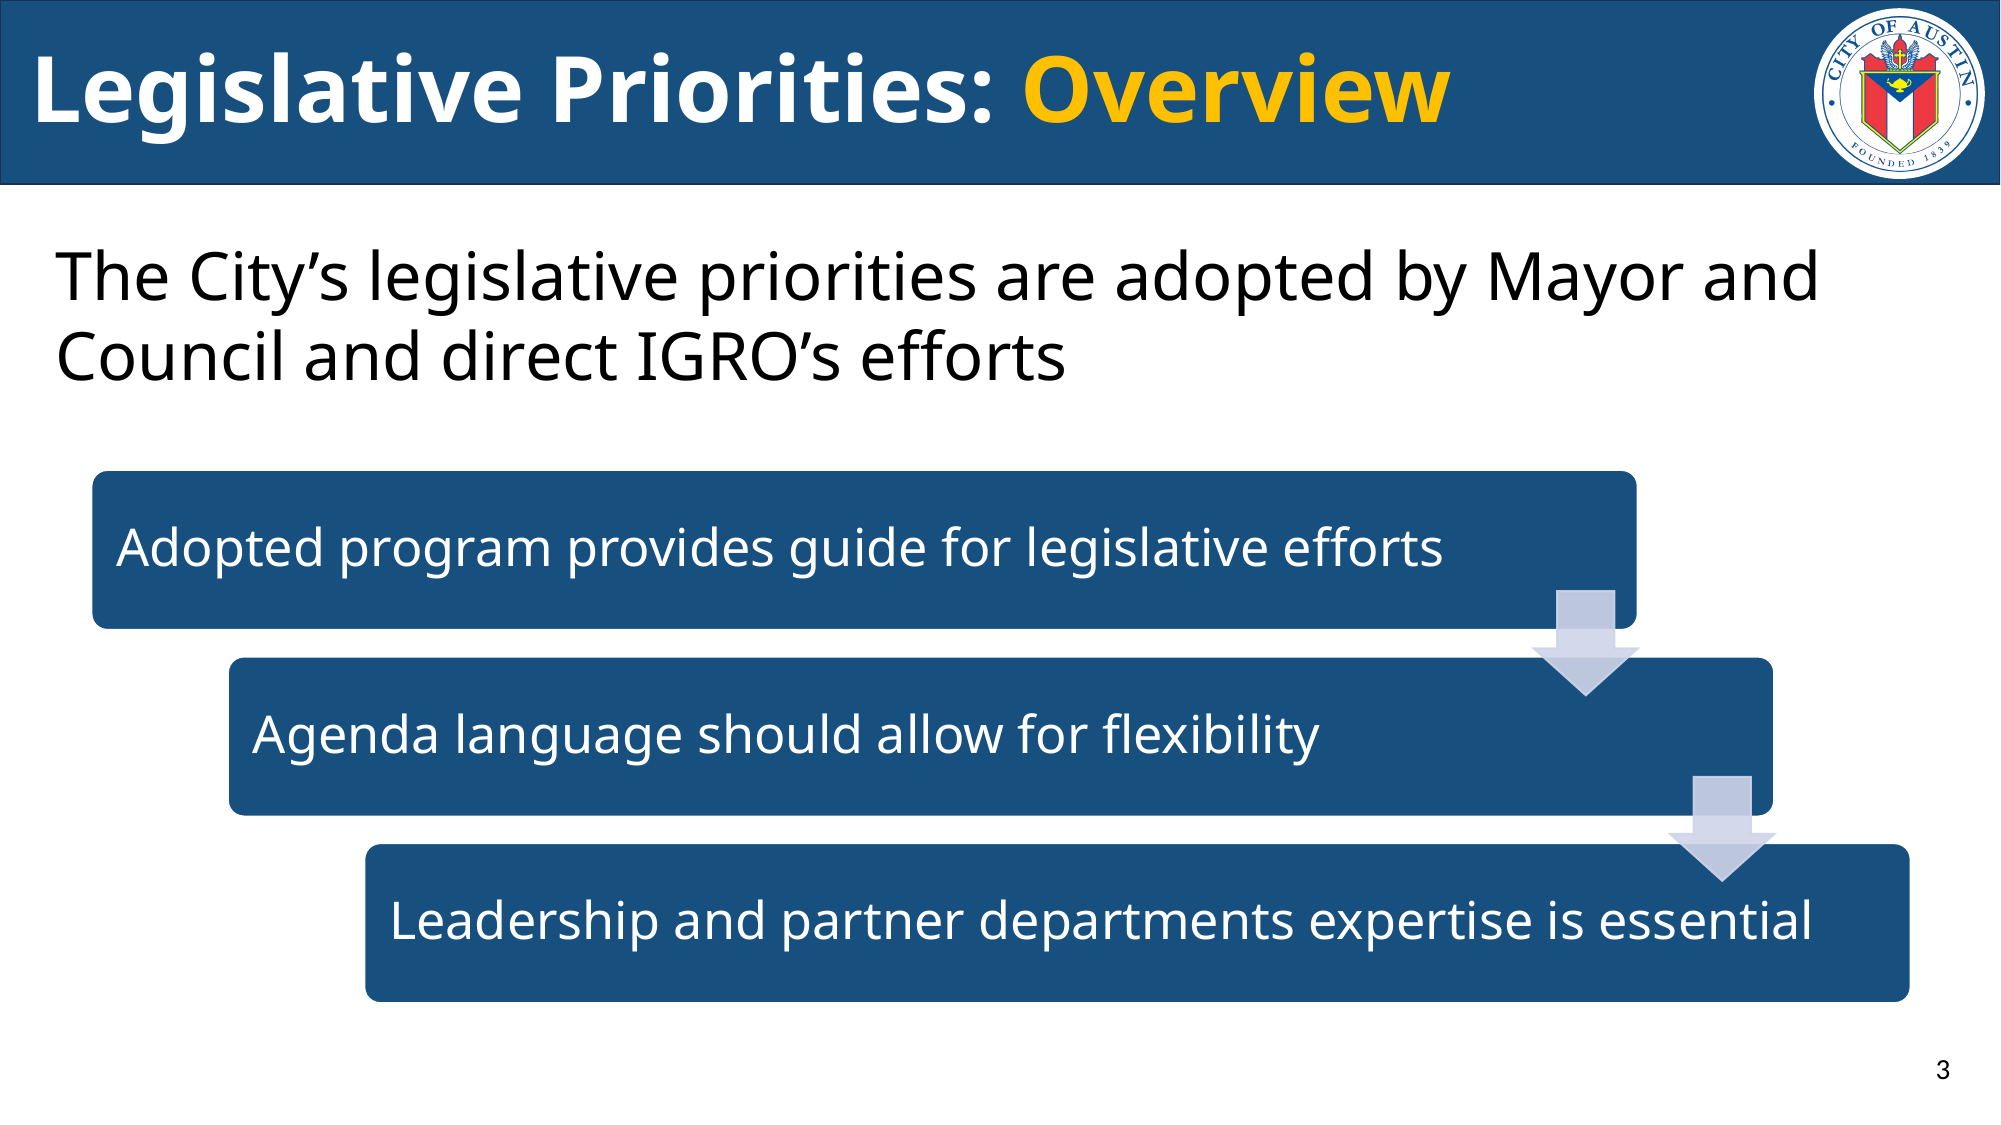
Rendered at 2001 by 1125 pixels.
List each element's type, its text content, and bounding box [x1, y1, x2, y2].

text_box The City’s legislative priorities are adopted by Mayor and Council and direct IGRO’s efforts [40, 226, 1893, 401]
picture [1822, 16, 1978, 172]
slide_number 2 [1515, 1042, 1966, 1103]
title Legislative Priorities: Overview [15, 8, 1741, 178]
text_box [91, 469, 1911, 1004]
